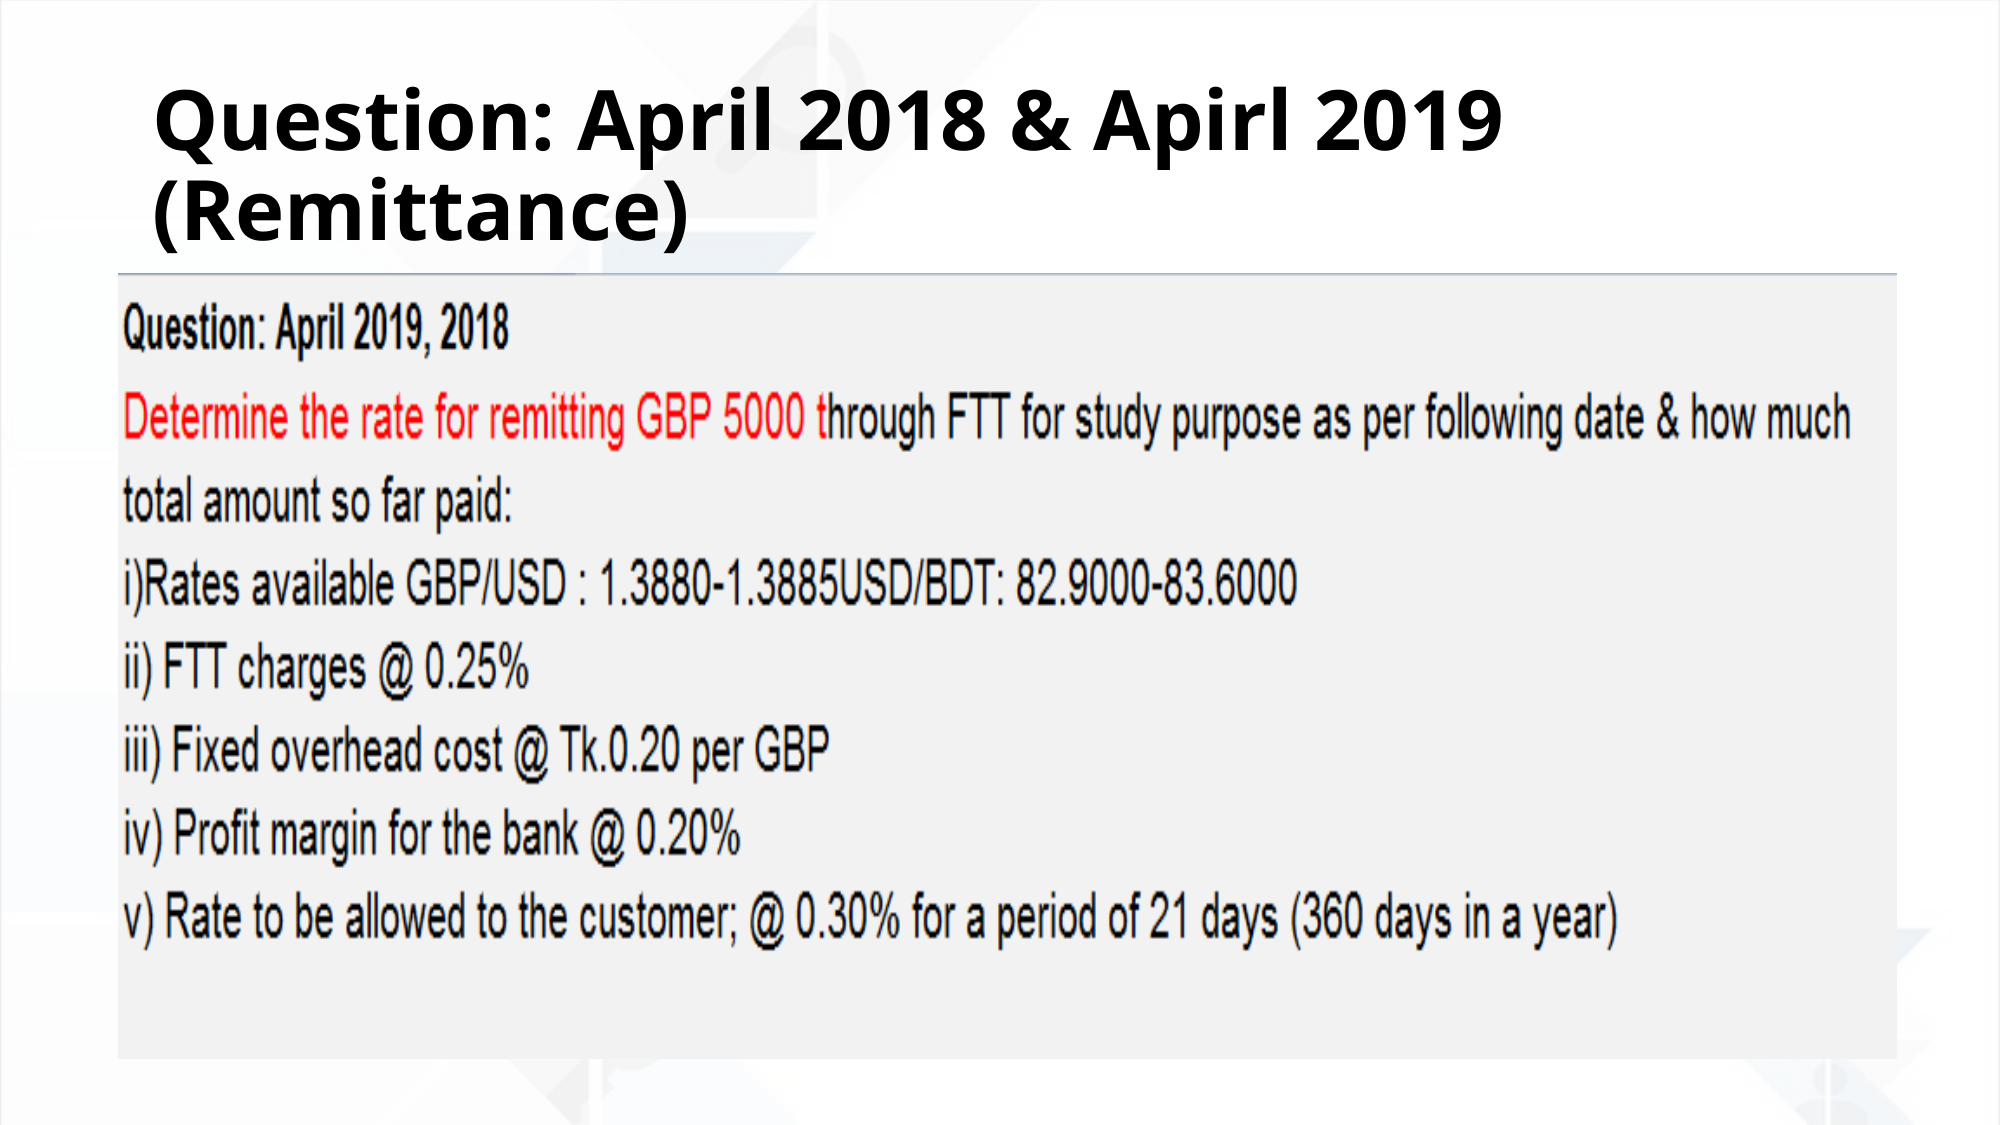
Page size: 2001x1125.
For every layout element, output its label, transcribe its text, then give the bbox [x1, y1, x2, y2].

title Question: April 2018 & Apirl 2019 (Remittance) [137, 59, 1863, 273]
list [118, 273, 1897, 1059]
